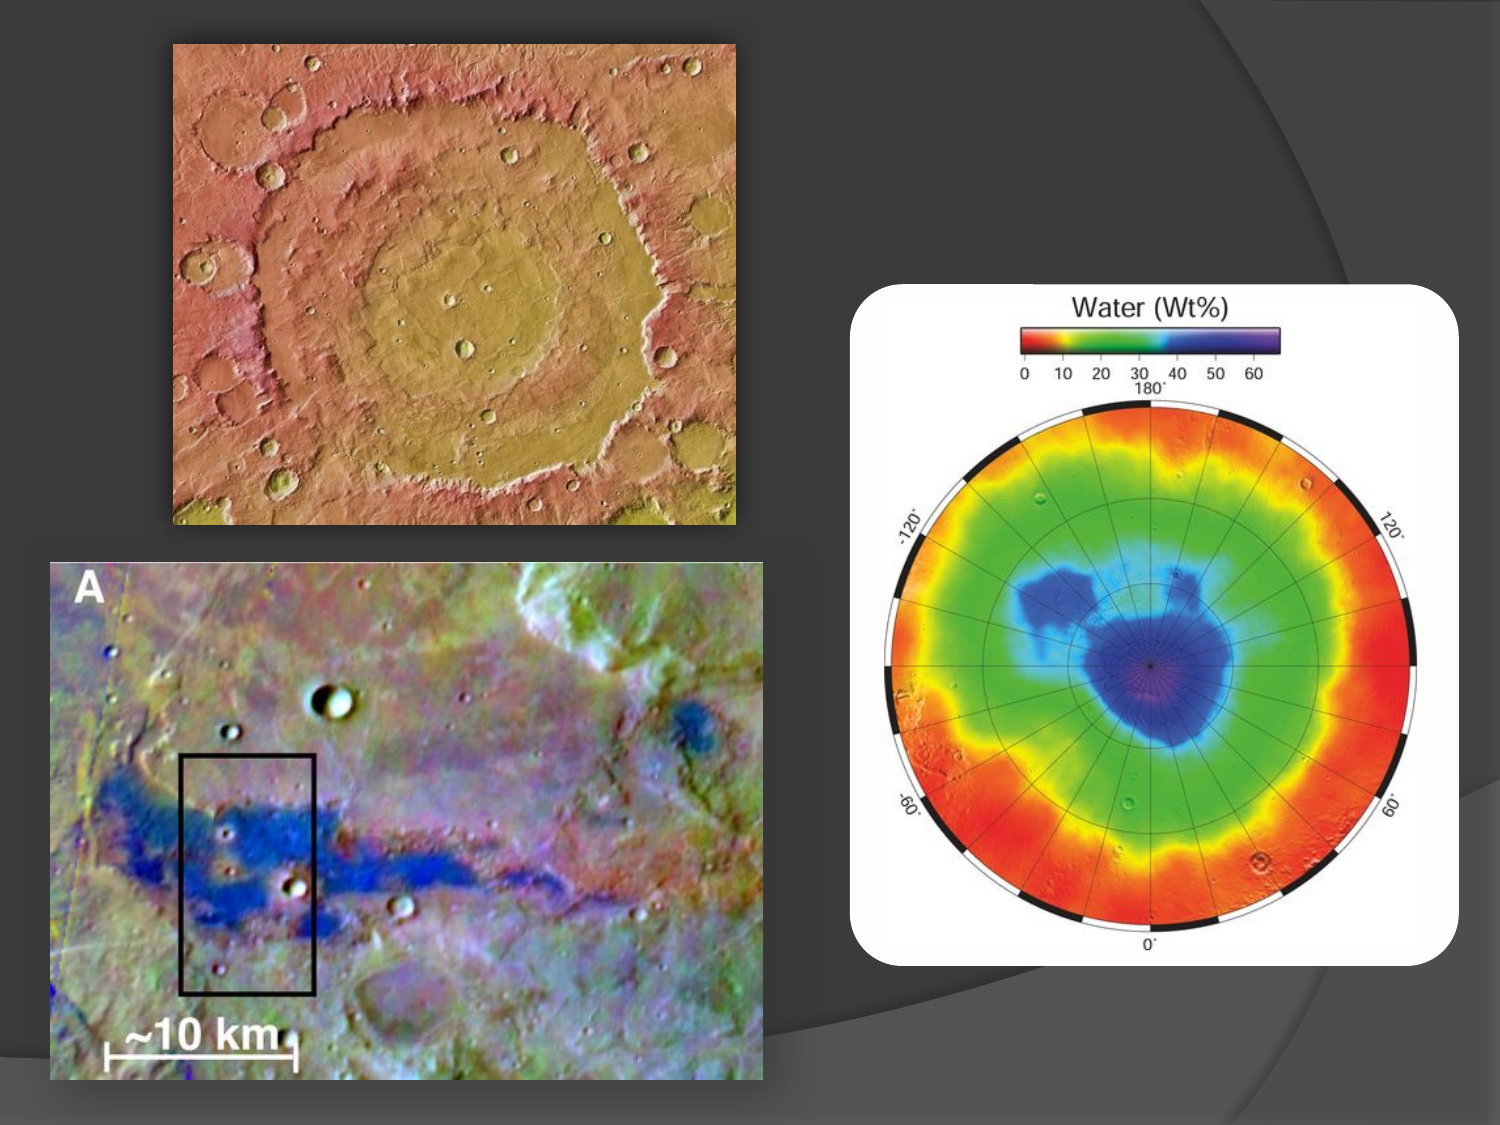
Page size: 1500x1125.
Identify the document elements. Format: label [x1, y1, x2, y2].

picture [849, 284, 1459, 967]
picture [49, 562, 763, 1080]
picture [172, 43, 736, 525]
